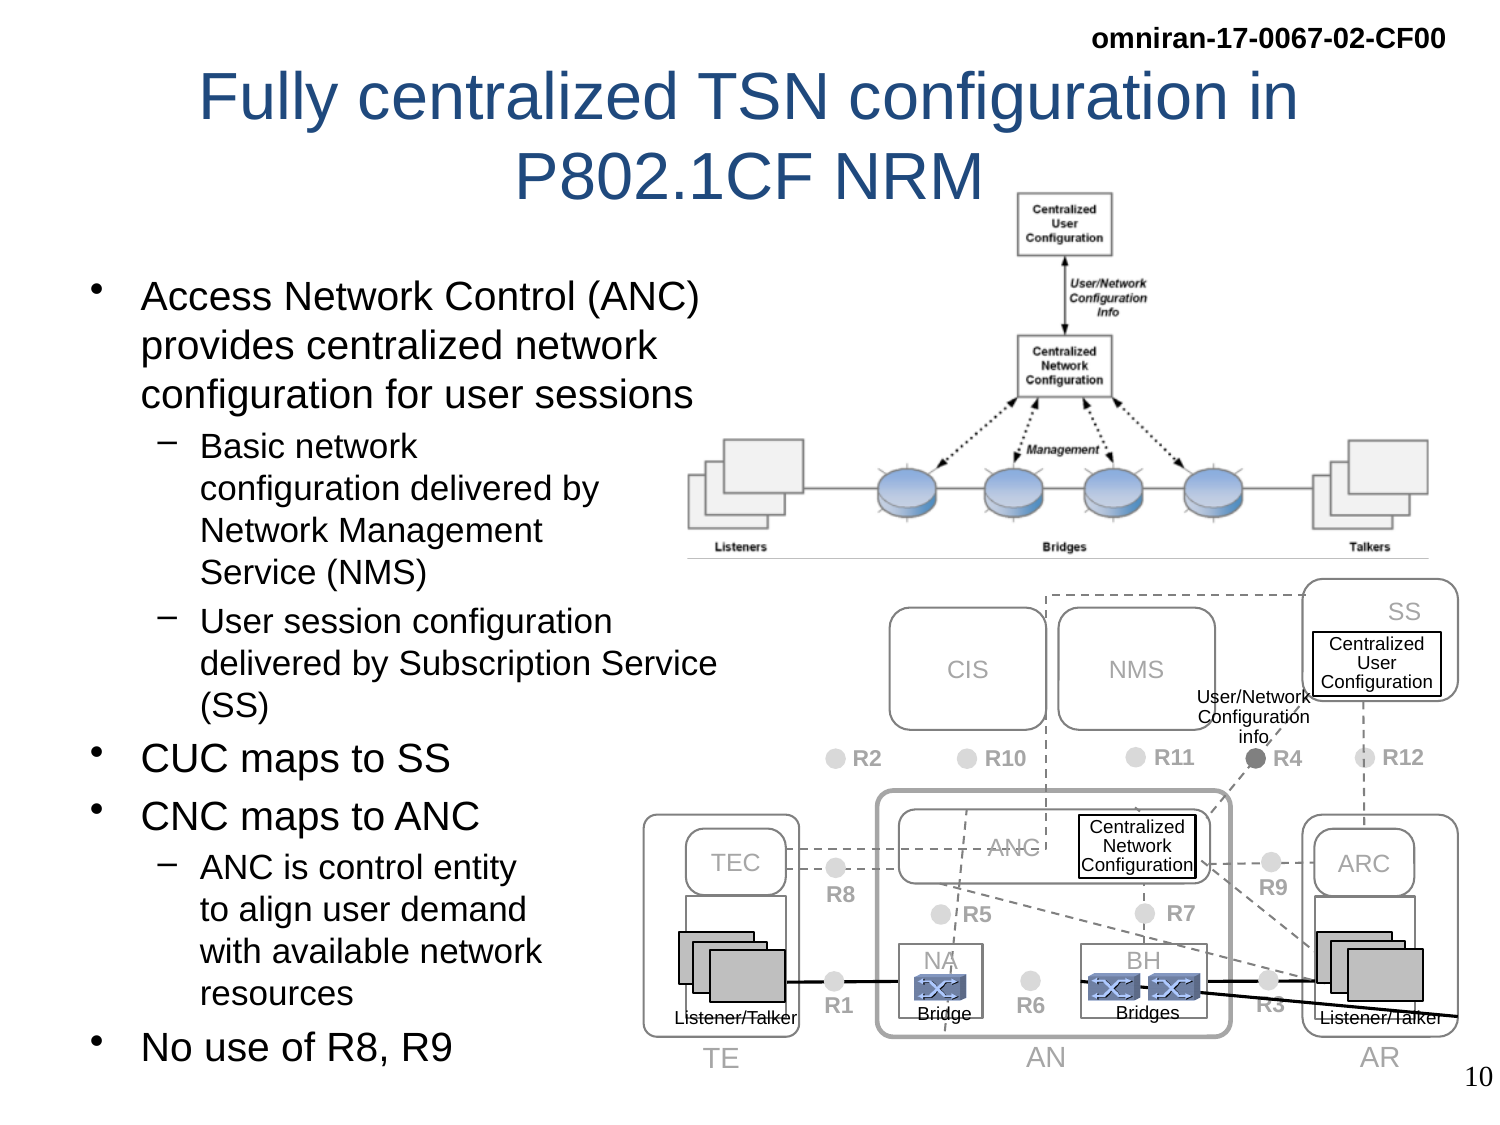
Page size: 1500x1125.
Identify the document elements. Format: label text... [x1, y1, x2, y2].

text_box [643, 578, 1460, 1083]
picture [687, 191, 1429, 559]
list Access Network Control (ANC) provides centralized network configuration for user sessions Basic network configuration delivered by Network Management Service (NMS) User session configuration delivered by Subscription Service (SS) CUC maps to SS CNC maps to ANC ANC is control entity to align user demand with available network resources No use of R8, R9 [75, 262, 738, 1083]
title Fully centralized TSN configuration in P802.1CF NRM [75, 45, 1425, 233]
